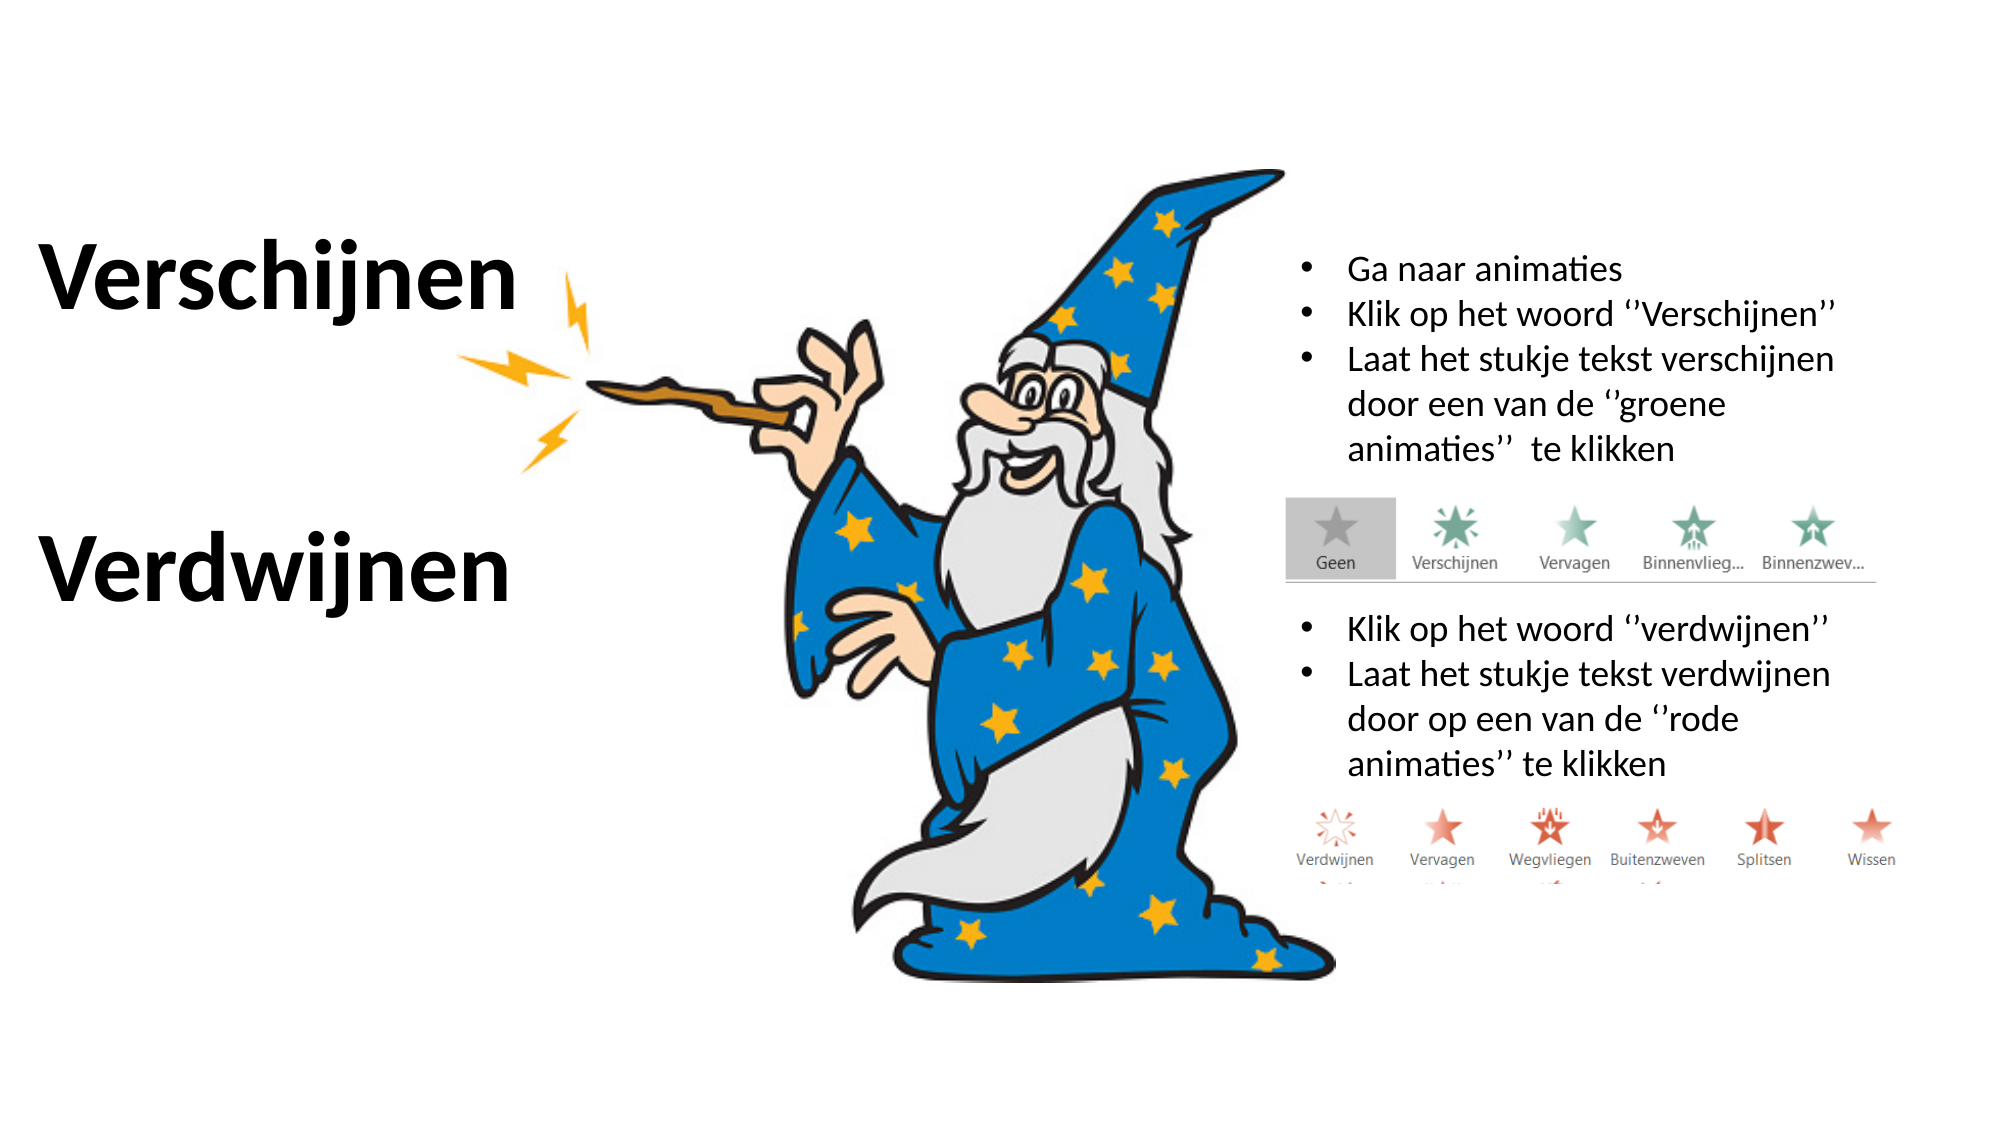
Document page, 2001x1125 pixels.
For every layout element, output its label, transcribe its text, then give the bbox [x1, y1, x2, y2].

picture [456, 169, 1914, 983]
text_box Ga naar animaties Klik op het woord ‘’Verschijnen’’ Laat het stukje tekst verschijnen door een van de ‘’groene animaties’’ te klikken Klik op het woord ‘’verdwijnen’’ Laat het stukje tekst verdwijnen door op een van de ‘’rode animaties’’ te klikken [1335, 236, 1858, 497]
text_box Verdwijnen [23, 494, 456, 629]
text_box Verschijnen [23, 202, 456, 337]
text_box Ga naar animaties Klik op het woord ‘’Verschijnen’’ Laat het stukje tekst verschijnen door een van de ‘’groene animaties’’ te klikken Klik op het woord ‘’verdwijnen’’ Laat het stukje tekst verdwijnen door op een van de ‘’rode animaties’’ te klikken [1335, 583, 1858, 802]
